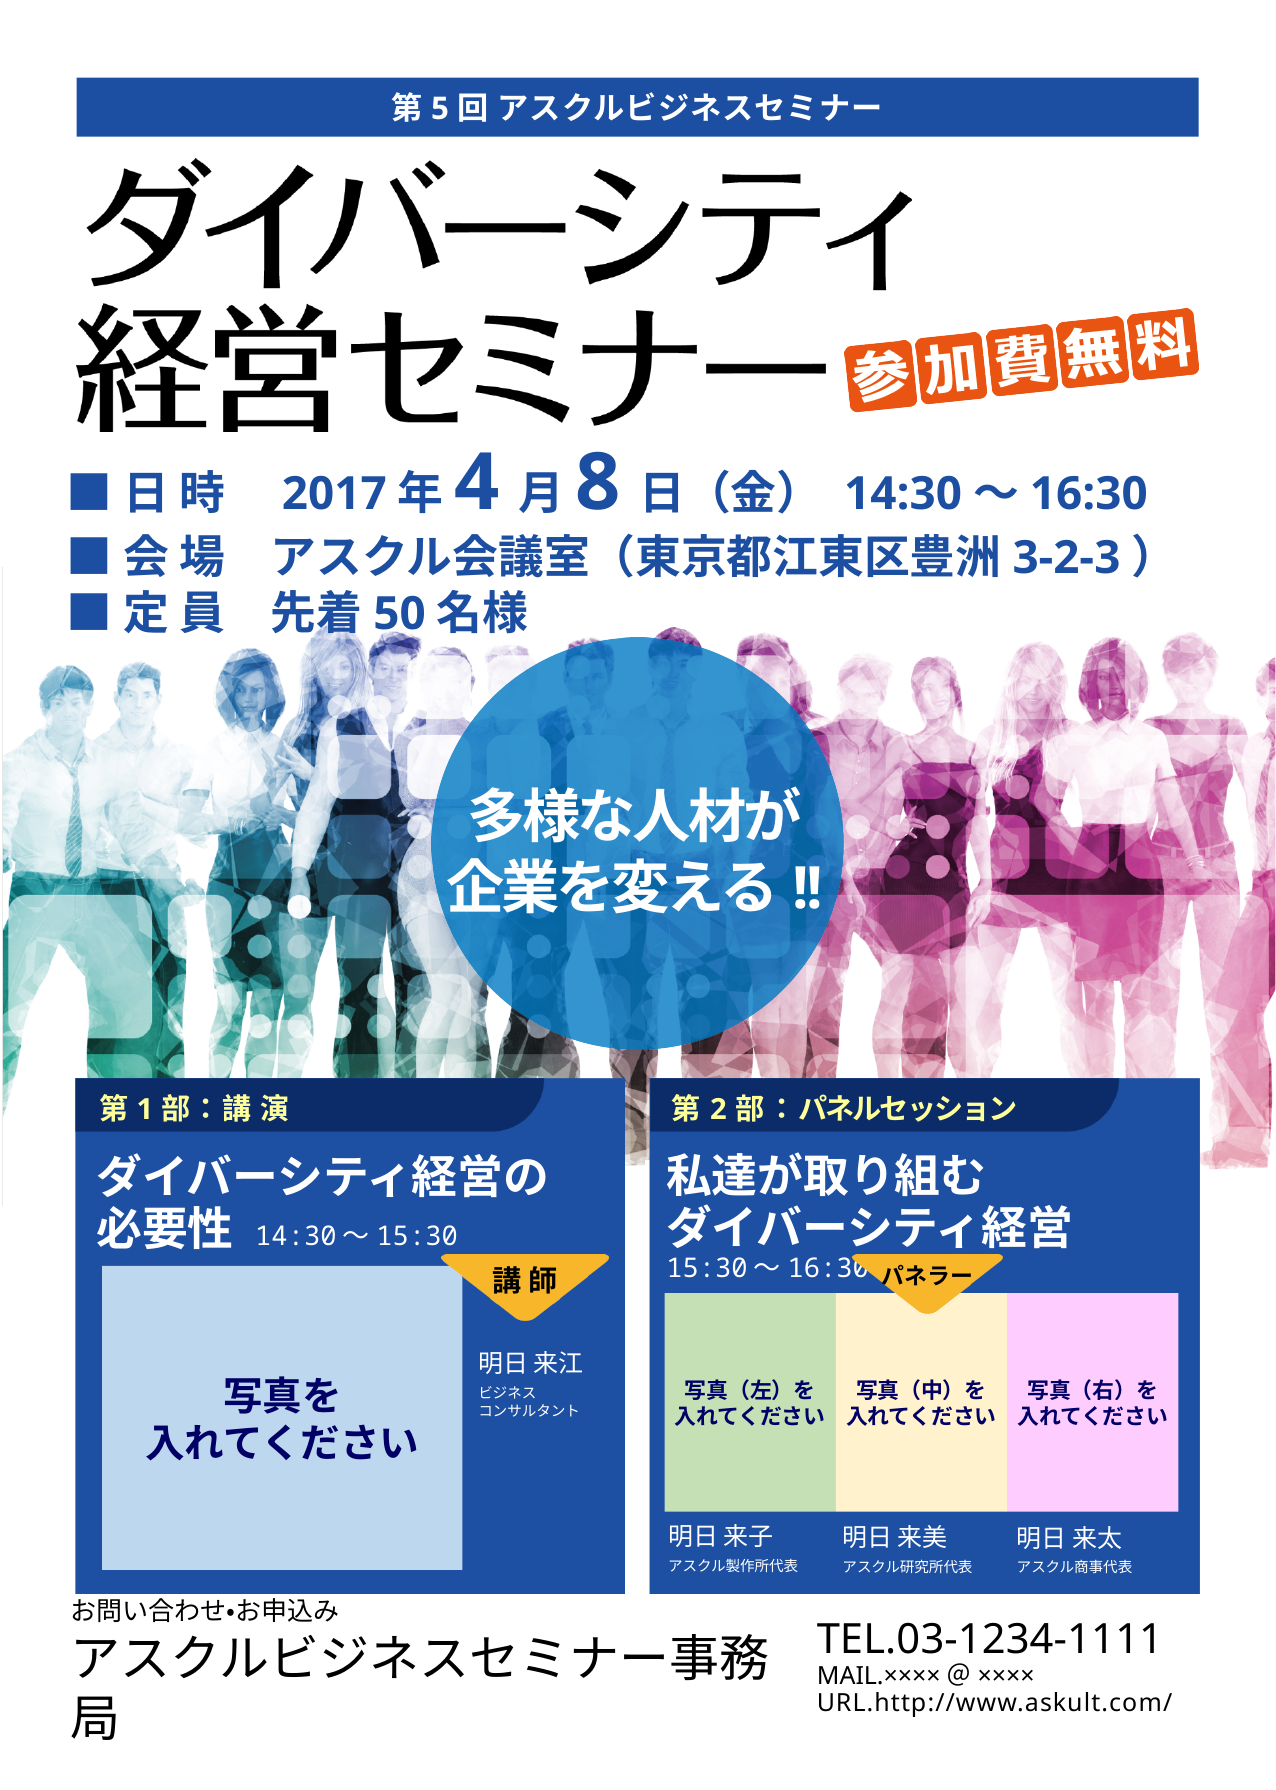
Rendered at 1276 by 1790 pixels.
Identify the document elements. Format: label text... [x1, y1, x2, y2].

picture [76, 158, 1199, 432]
text_box 第5回 アスクルビジネスセミナー [376, 80, 899, 126]
text_box お問い合わせ・お申込み アスクルビジネスセミナー事務局 [70, 1594, 799, 1746]
text_box ■日 時 2017年4月8日（金） 14:30～16:30 ■会 場 アスクル会議室（東京都江東区豊洲3-2-3） ■定 員 先着50名様 [66, 441, 1230, 567]
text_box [852, 1254, 1003, 1314]
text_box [441, 1254, 609, 1321]
text_box TEL.03-1234-1111 MAIL.××××＠×××× URL.http://www.askult.com/ [816, 1612, 1230, 1717]
text_box [76, 77, 1199, 137]
picture [0, 567, 1276, 1594]
